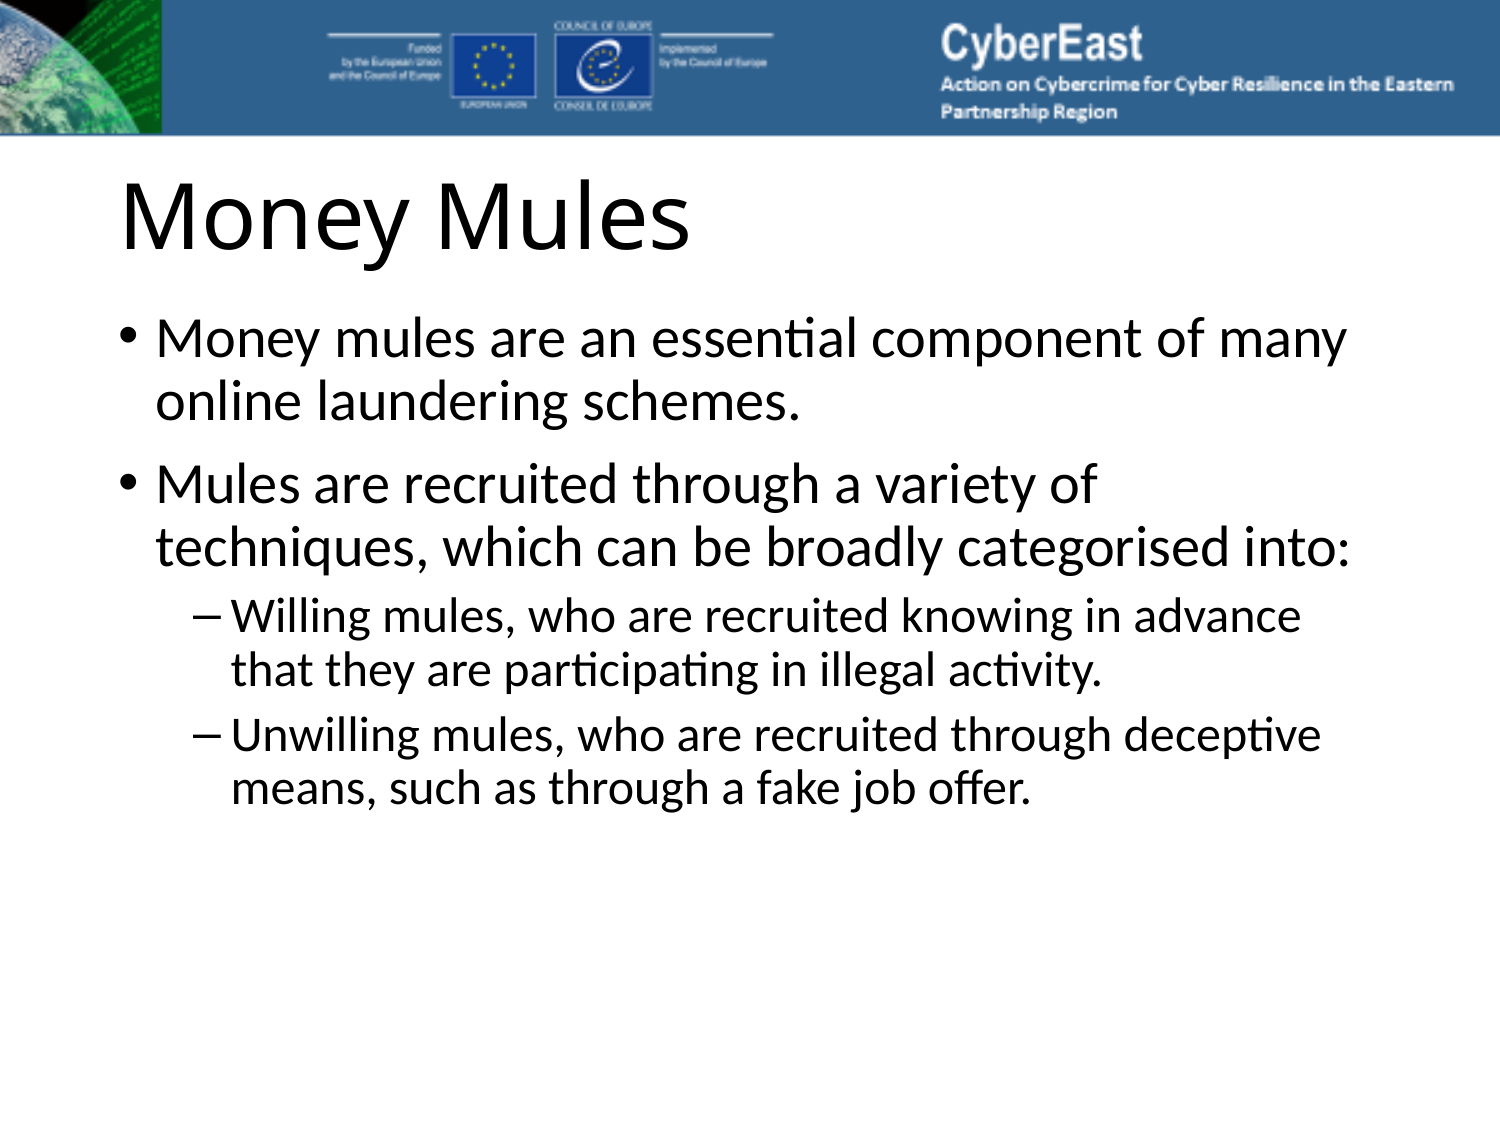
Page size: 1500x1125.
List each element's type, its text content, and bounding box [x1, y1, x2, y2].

title Money Mules [103, 111, 1397, 299]
picture [0, 0, 1500, 1125]
list Money mules are an essential component of many online laundering schemes. Mules are recruited through a variety of techniques, which can be broadly categorised into: Willing mules, who are recruited knowing in advance that they are participating in illegal activity. Unwilling mules, who are recruited through deceptive means, such as through a fake job offer. [103, 299, 1397, 1014]
